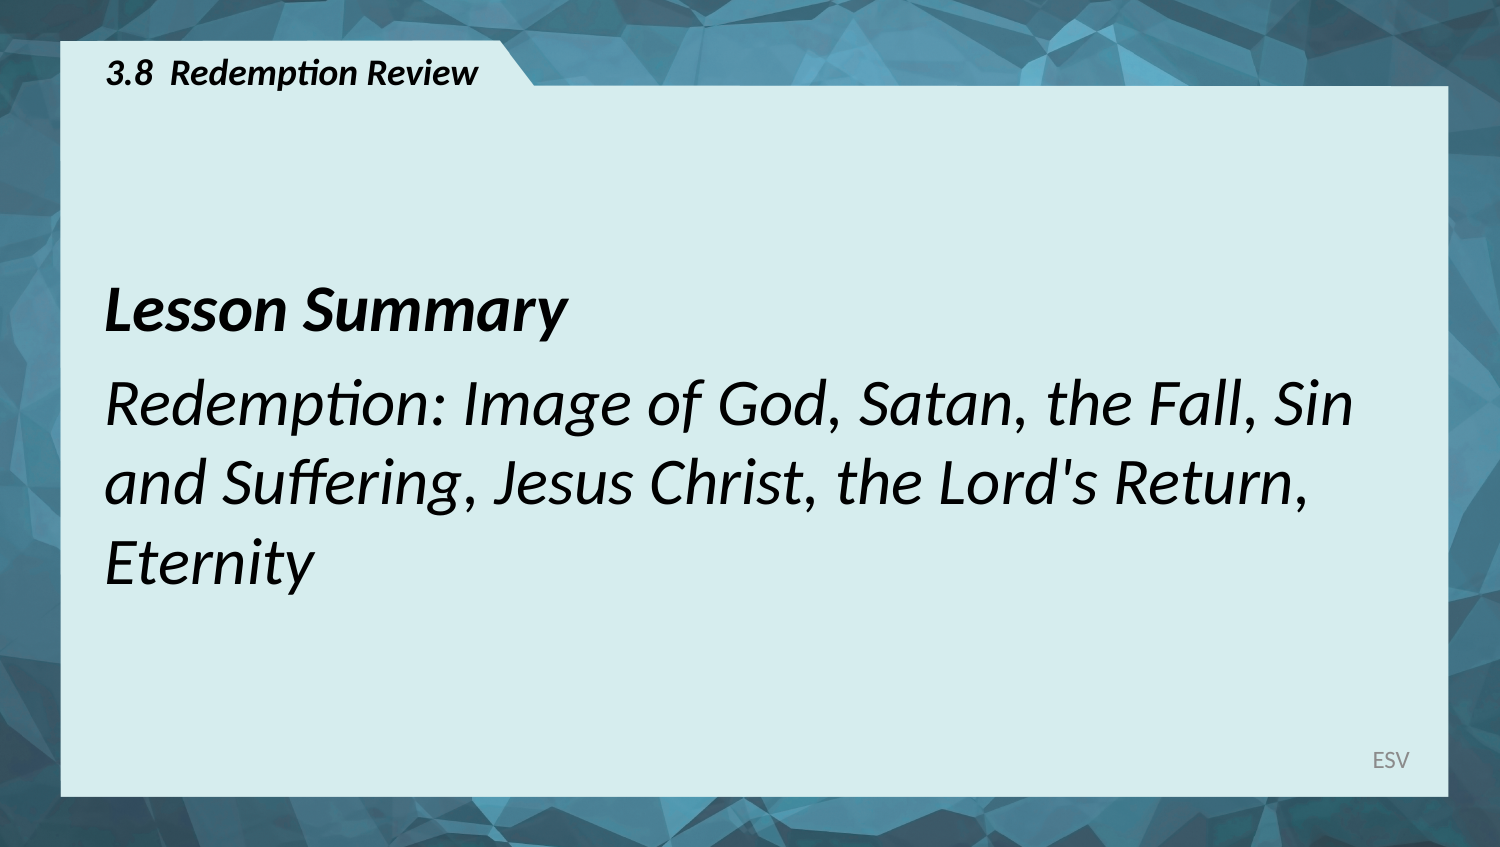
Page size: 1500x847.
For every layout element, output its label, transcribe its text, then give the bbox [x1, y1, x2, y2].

picture [0, 0, 1500, 847]
title 3.8 Redemption Review [89, 33, 1420, 108]
list Lesson Summary Redemption: Image of God, Satan, the Fall, Sin and Suffering, Jesus Christ, the Lord's Return, Eternity [89, 141, 1403, 722]
footer ESV [950, 736, 1425, 782]
